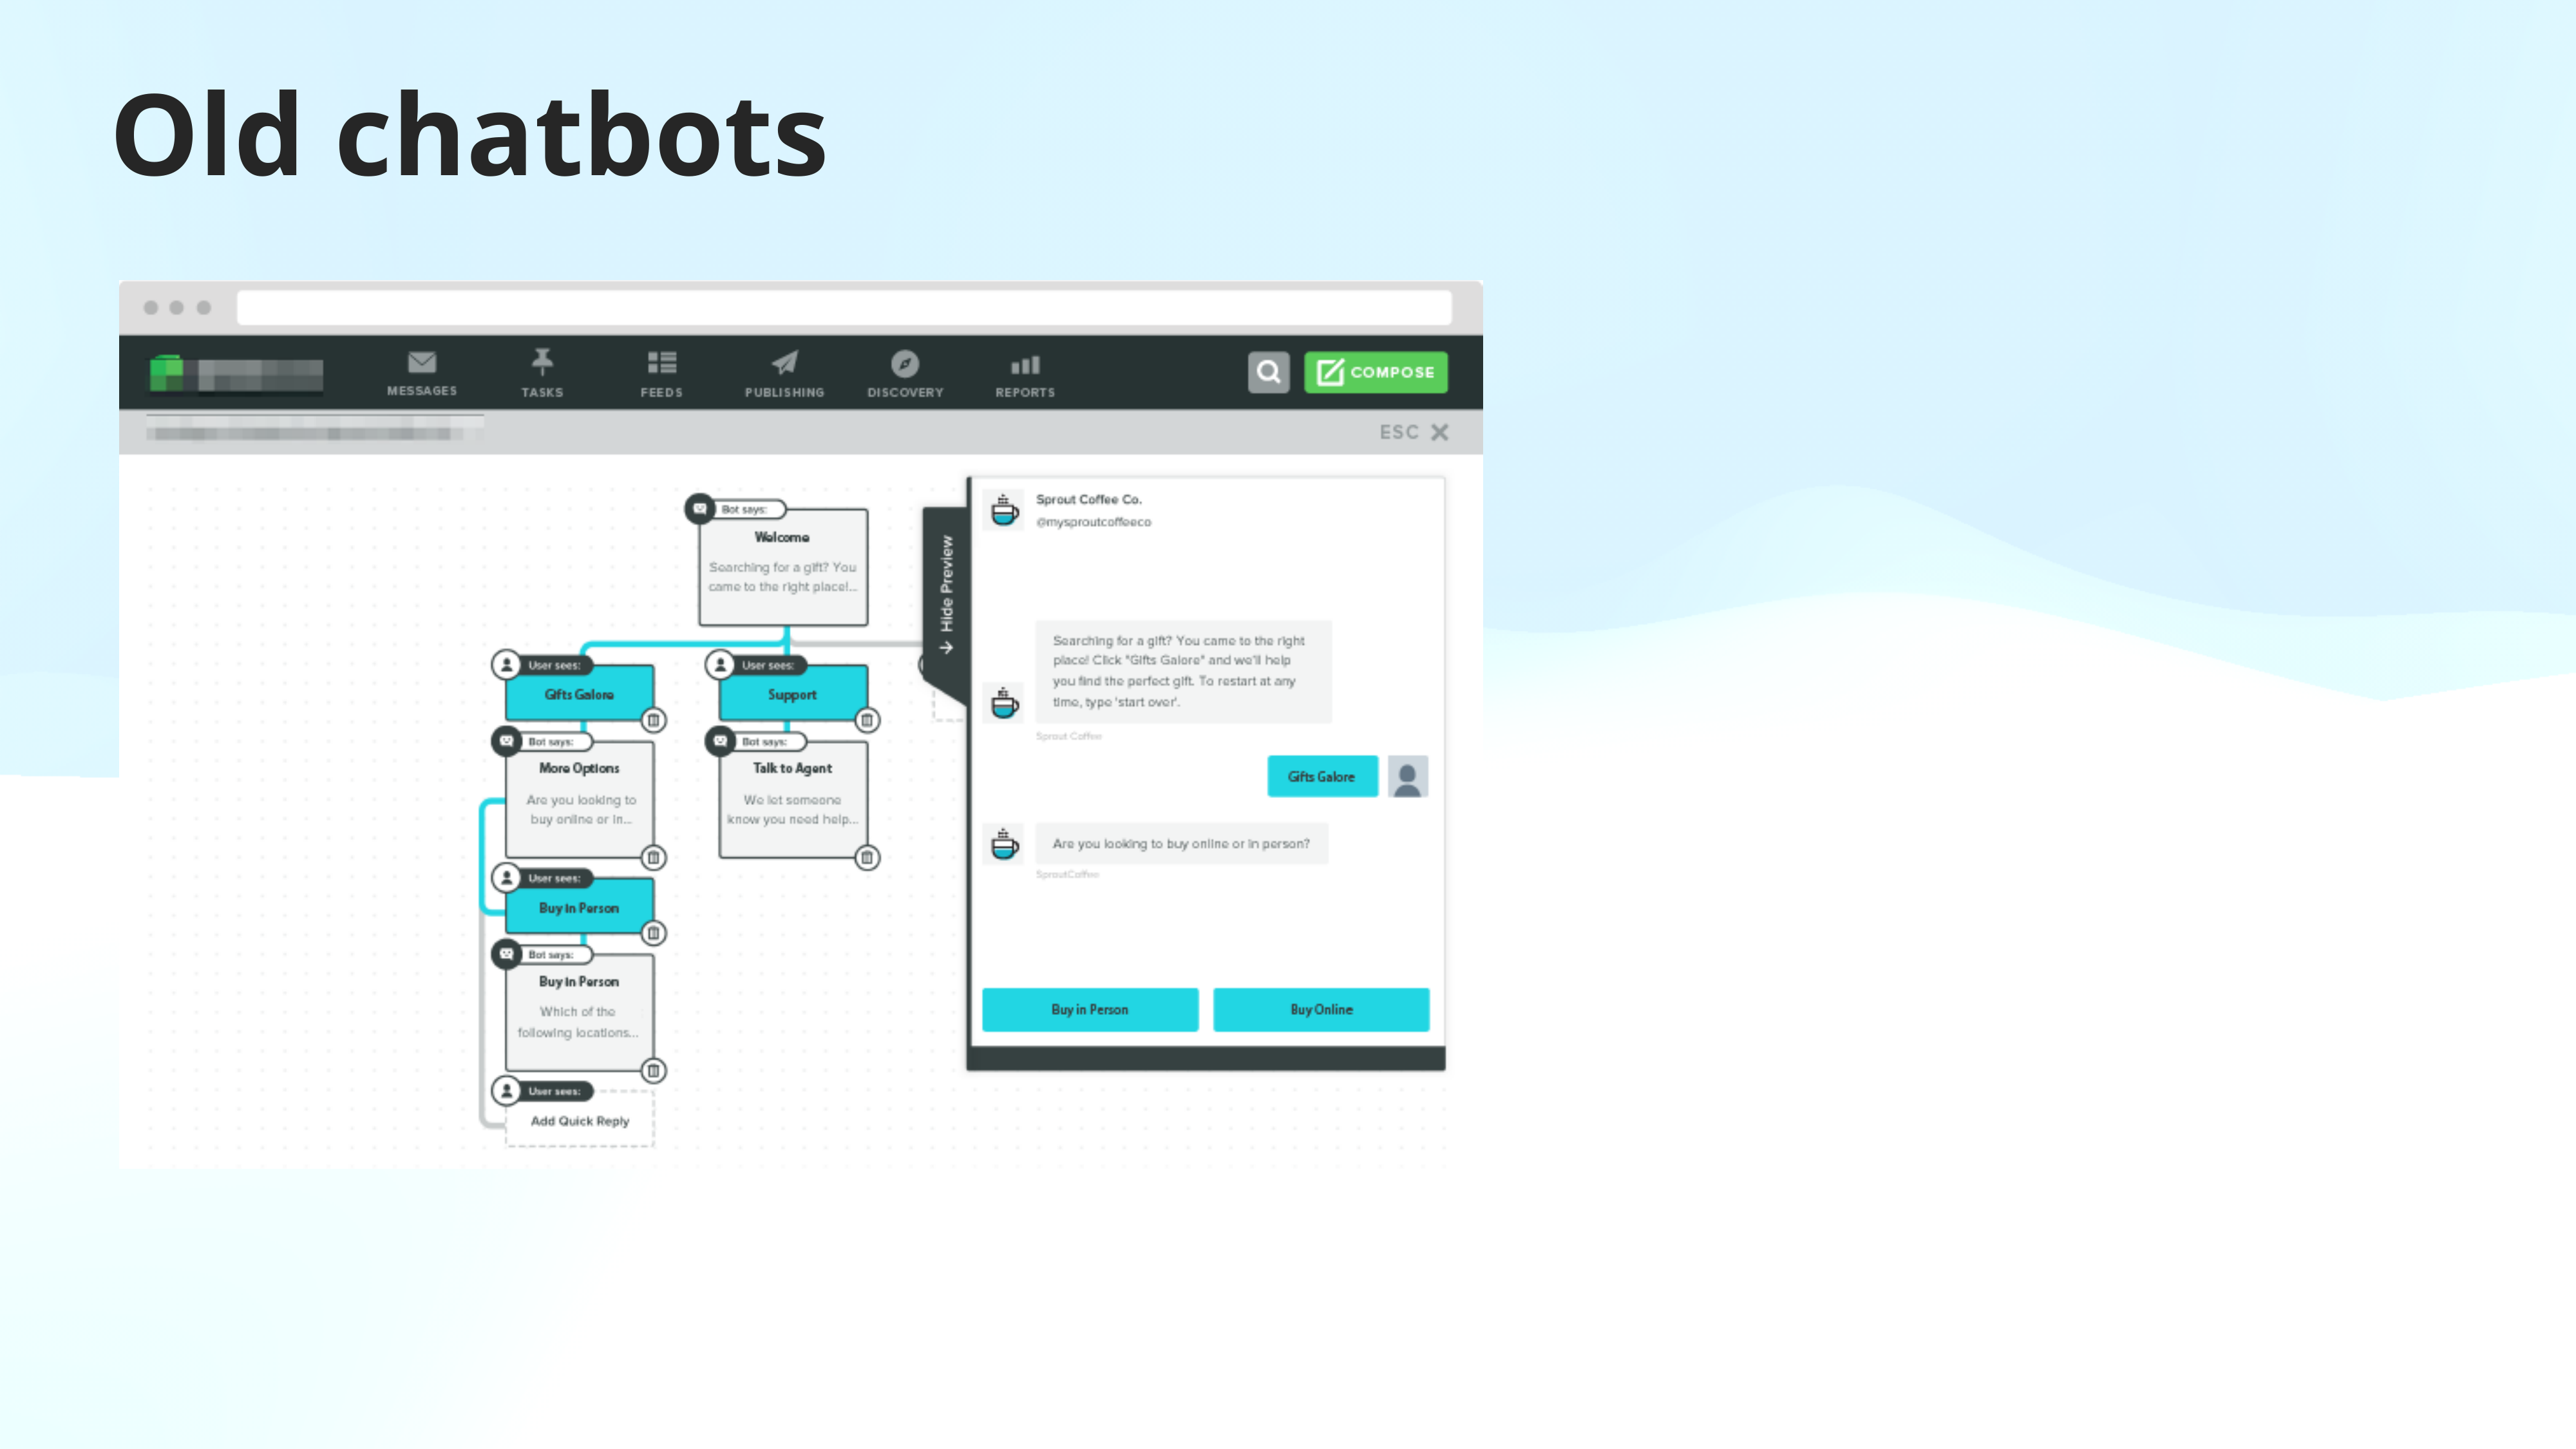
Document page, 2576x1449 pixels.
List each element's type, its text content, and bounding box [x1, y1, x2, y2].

picture [0, 0, 2576, 1449]
text_box Old chatbots [105, 57, 1842, 203]
